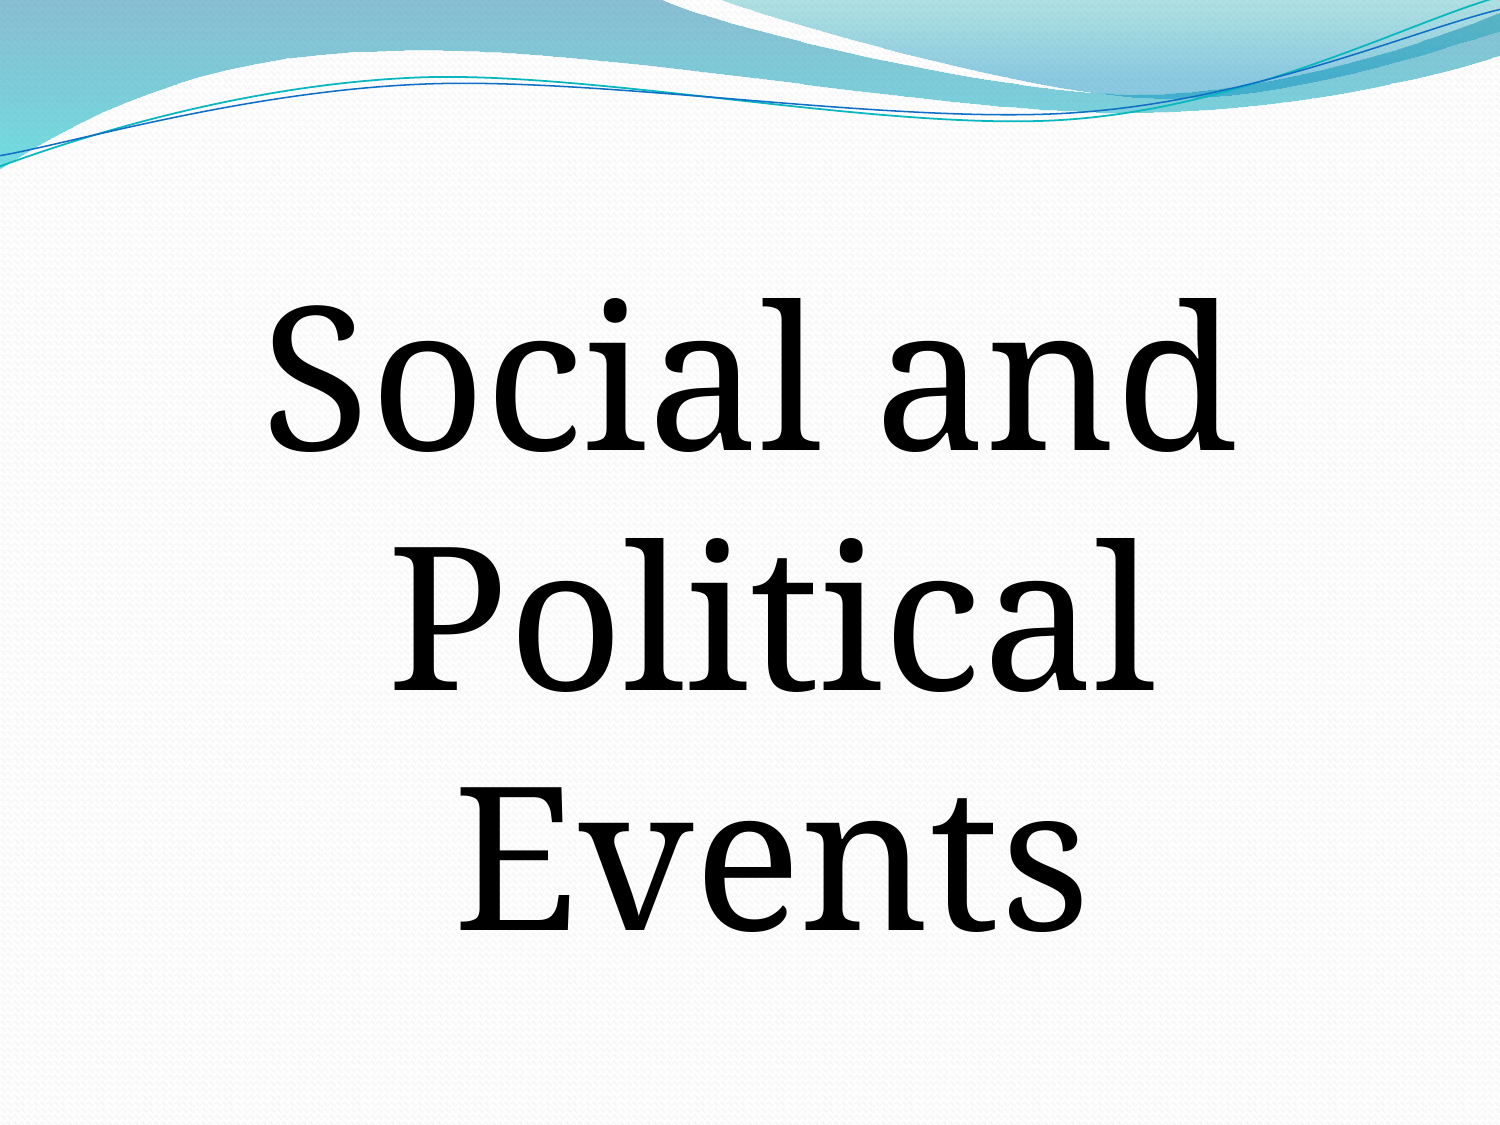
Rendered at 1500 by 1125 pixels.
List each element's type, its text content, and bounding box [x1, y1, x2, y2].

list Social and Political Events [74, 112, 1426, 1038]
